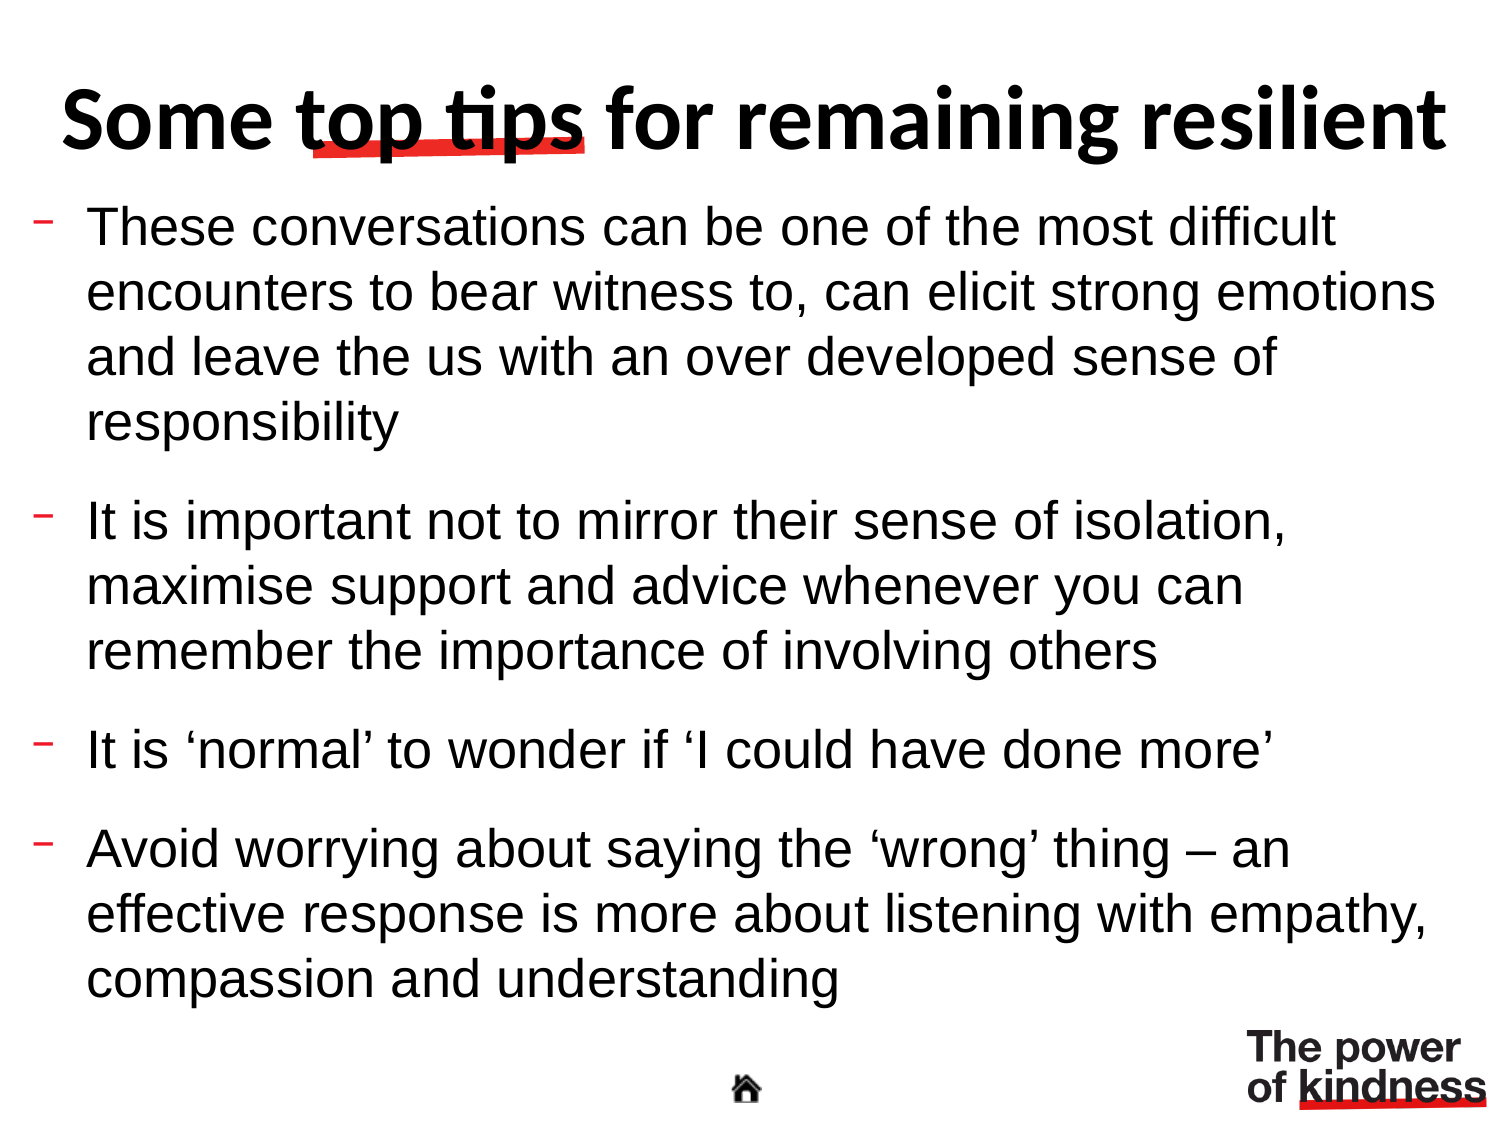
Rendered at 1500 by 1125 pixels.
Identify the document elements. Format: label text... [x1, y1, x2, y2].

title Some top tips for remaining resilient [41, 0, 1471, 183]
picture [1246, 1030, 1487, 1110]
list These conversations can be one of the most difficult encounters to bear witness to, can elicit strong emotions and leave the us with an over developed sense of responsibility It is important not to mirror their sense of isolation, maximise support and advice whenever you can remember the importance of involving others It is ‘normal’ to wonder if ‘I could have done more’ Avoid worrying about saying the ‘wrong’ thing – an effective response is more about listening with empathy, compassion and understanding [14, 183, 1486, 942]
